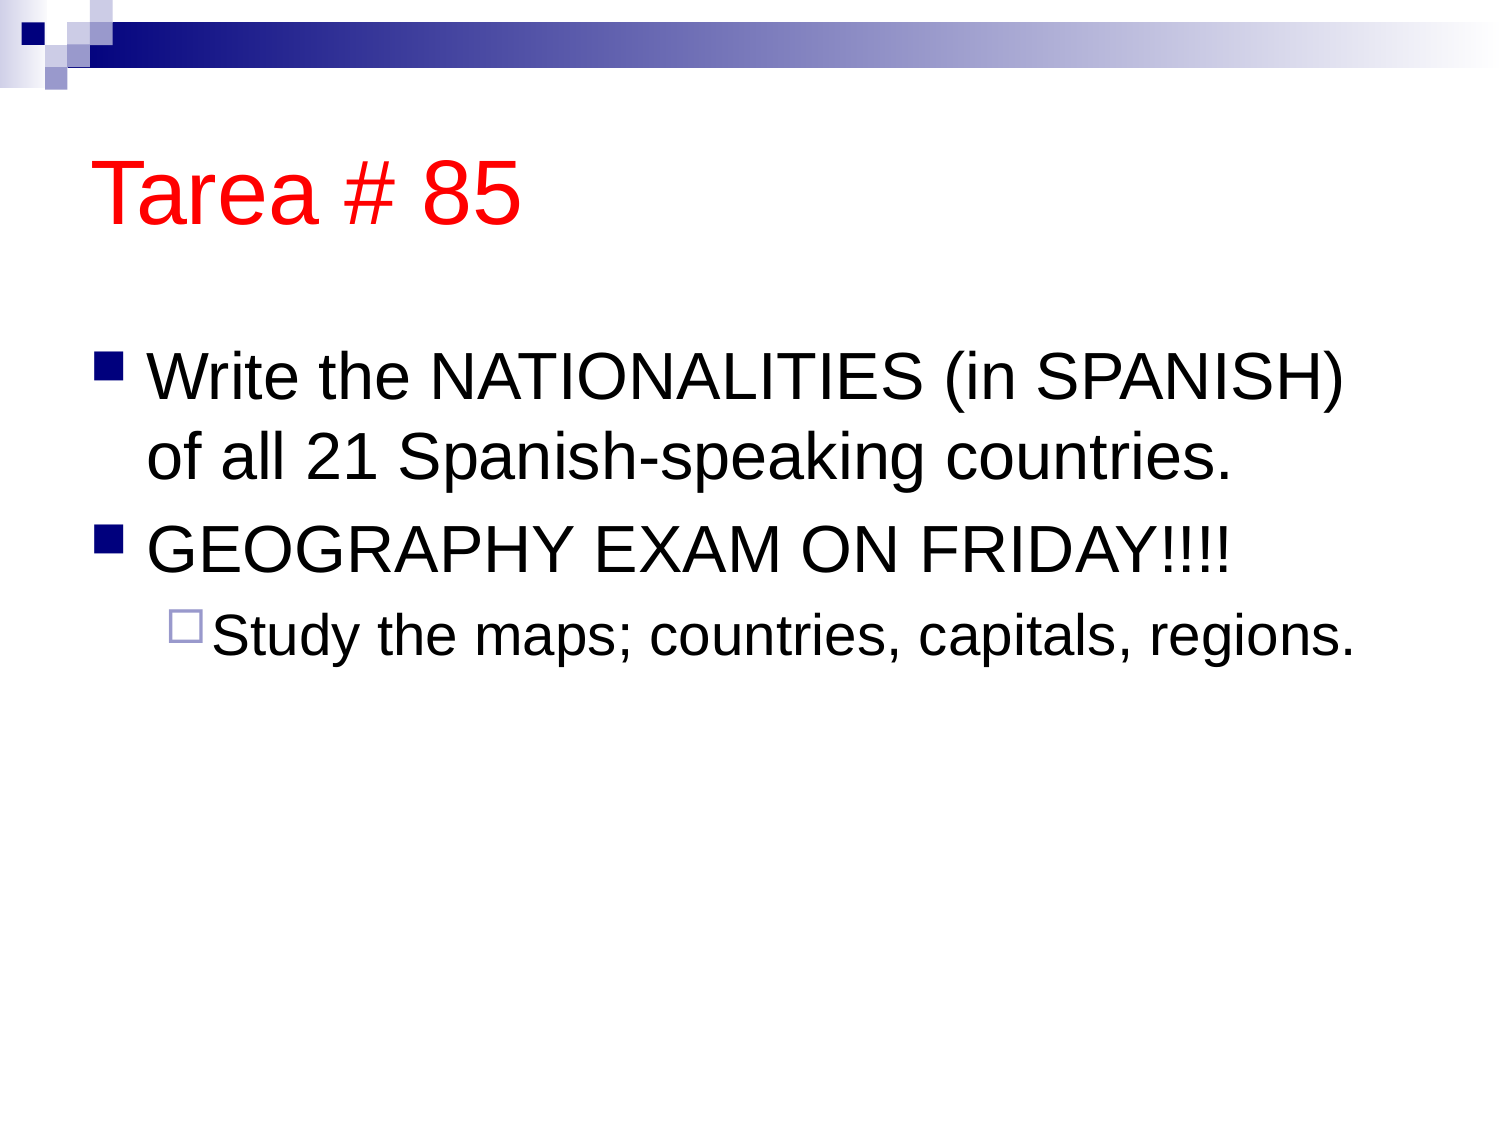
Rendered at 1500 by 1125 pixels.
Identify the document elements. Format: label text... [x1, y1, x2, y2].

list Write the NATIONALITIES (in SPANISH) of all 21 Spanish-speaking countries. GEOGRAPHY EXAM ON FRIDAY!!!! Study the maps; countries, capitals, regions. [75, 324, 1425, 963]
title Tarea # 85 [75, 75, 1425, 300]
